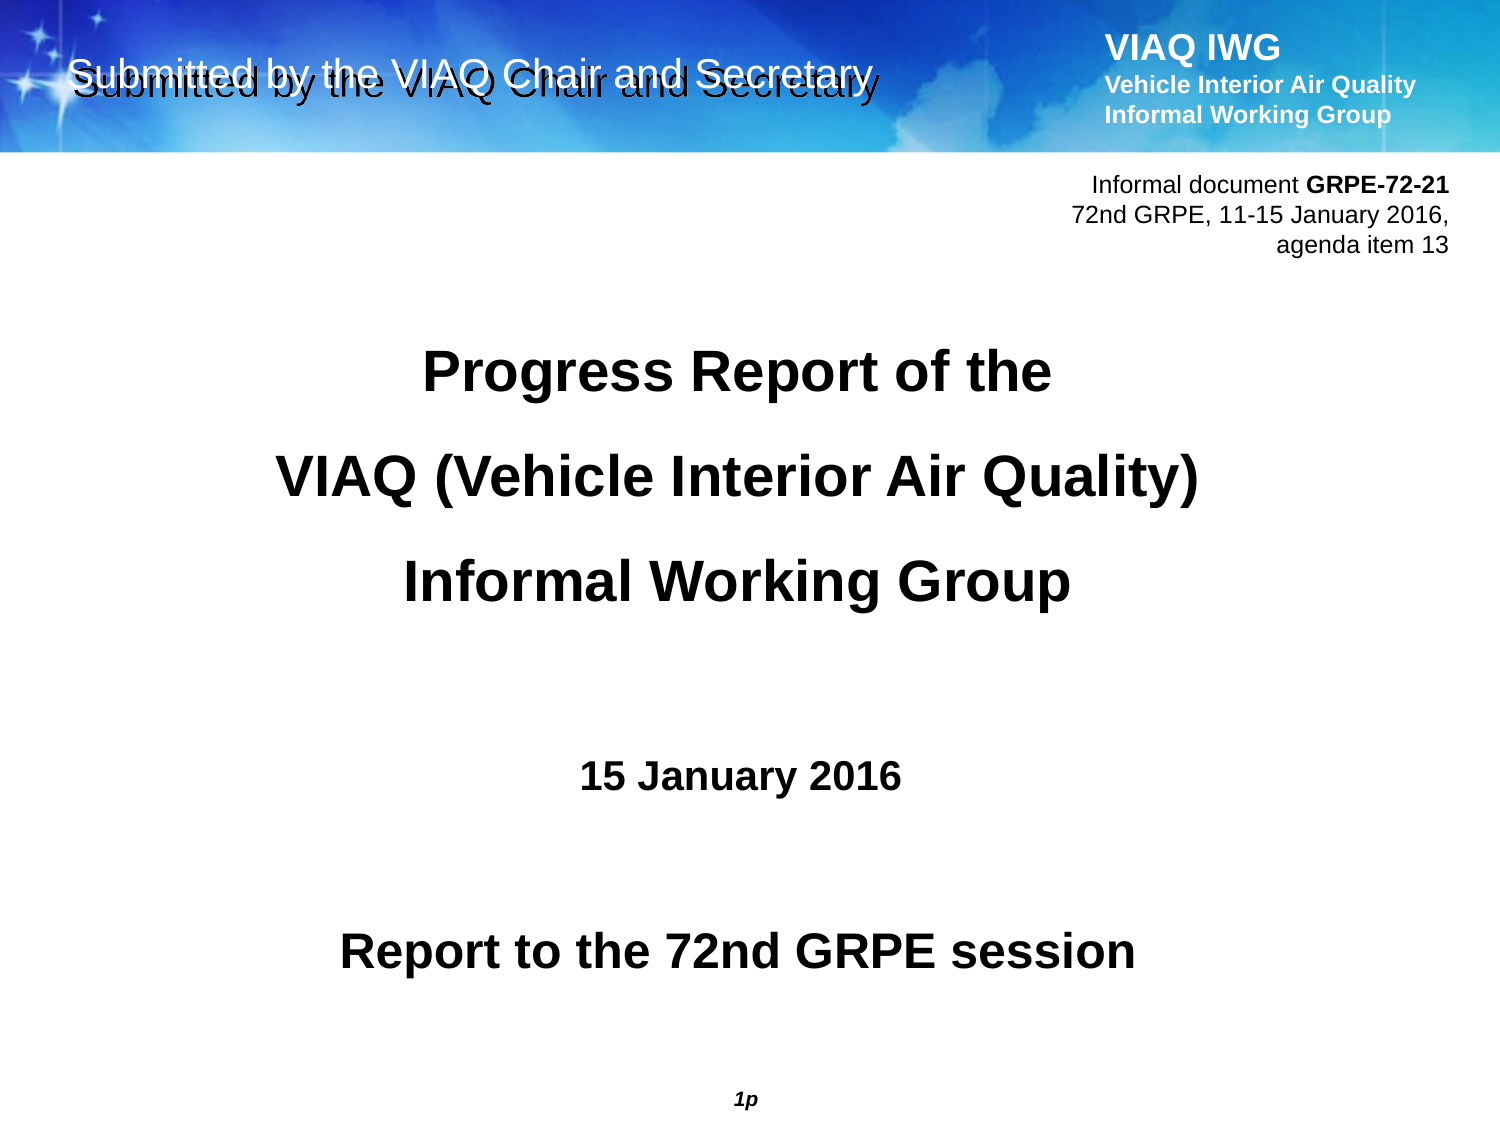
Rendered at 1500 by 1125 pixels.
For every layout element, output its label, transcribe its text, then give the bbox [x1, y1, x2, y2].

text_box Informal document GRPE-72-21 72nd GRPE, 11-15 January 2016, agenda item 13 [714, 160, 1465, 266]
picture [1381, 113, 1387, 121]
text_box Submitted by the VIAQ Chair and Secretary [5, 39, 1500, 105]
picture [1366, 113, 1371, 121]
picture [1139, 113, 1145, 121]
text_box Report to the 72nd GRPE session [310, 881, 1167, 987]
text_box Progress Report of the VIAQ (Vehicle Interior Air Quality) Informal Working Group [46, 290, 1430, 678]
text_box 15 January 2016 [312, 716, 1170, 806]
picture [1299, 113, 1304, 121]
picture [1350, 113, 1356, 121]
picture [1238, 113, 1244, 121]
picture [0, 0, 1500, 152]
